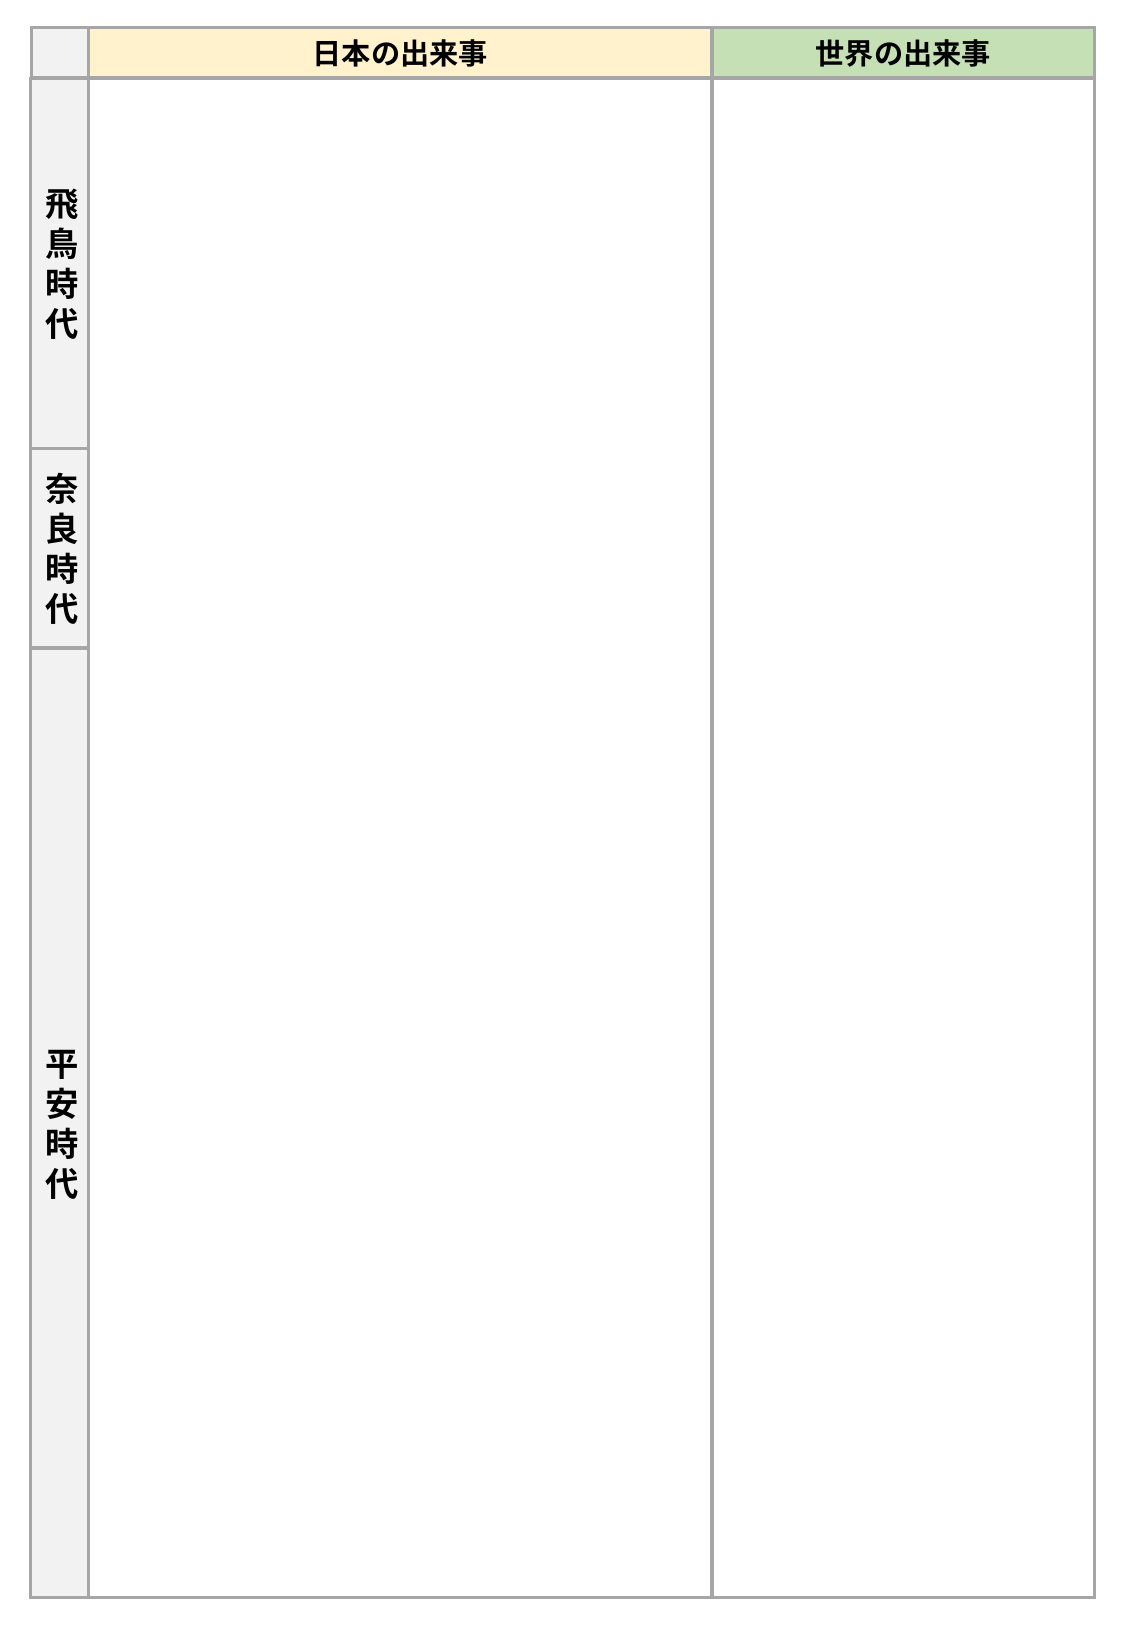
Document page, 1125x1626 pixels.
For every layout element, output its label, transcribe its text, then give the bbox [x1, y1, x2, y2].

text_box 奈良時代 [29, 447, 89, 647]
text_box [30, 26, 89, 79]
text_box 平安時代 [29, 647, 89, 1599]
text_box 日本の出来事 [89, 26, 711, 77]
text_box 飛鳥時代 [29, 77, 87, 447]
text_box [712, 77, 1096, 1599]
text_box 世界の出来事 [711, 26, 1096, 79]
text_box [87, 77, 712, 1599]
